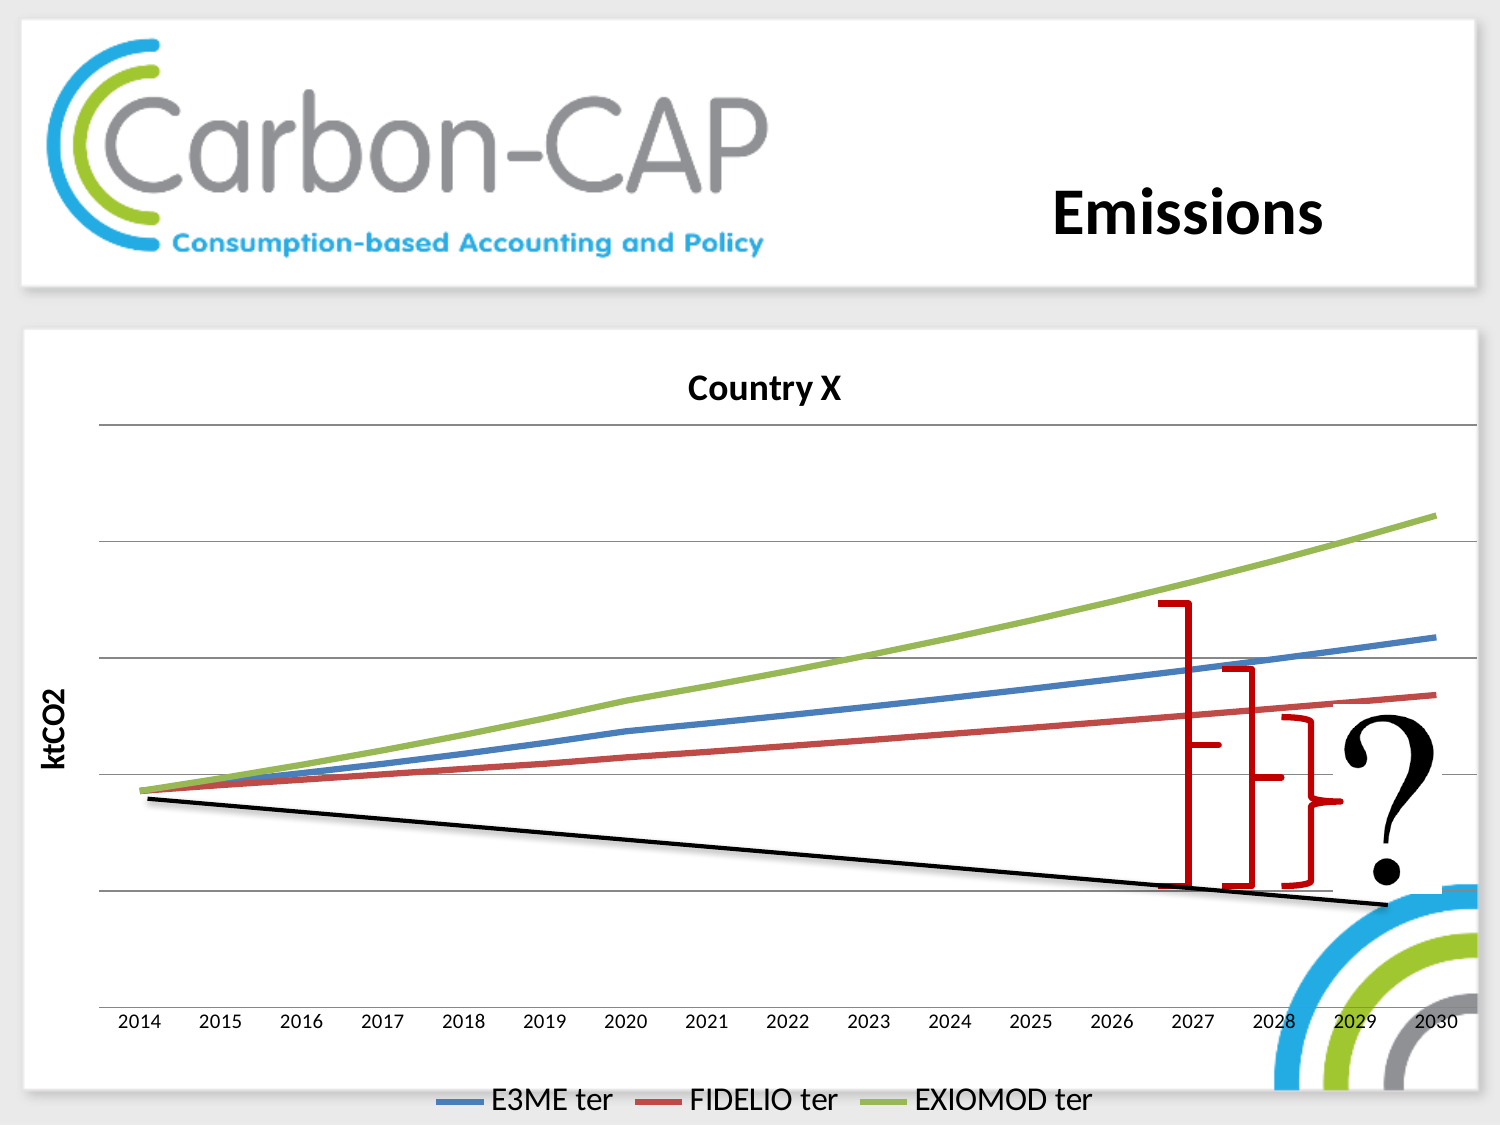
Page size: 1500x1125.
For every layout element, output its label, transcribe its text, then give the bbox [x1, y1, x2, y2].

chart [29, 337, 1500, 1125]
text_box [147, 798, 1389, 906]
picture [0, 0, 1500, 1125]
text_box Emissions [1037, 160, 1340, 256]
